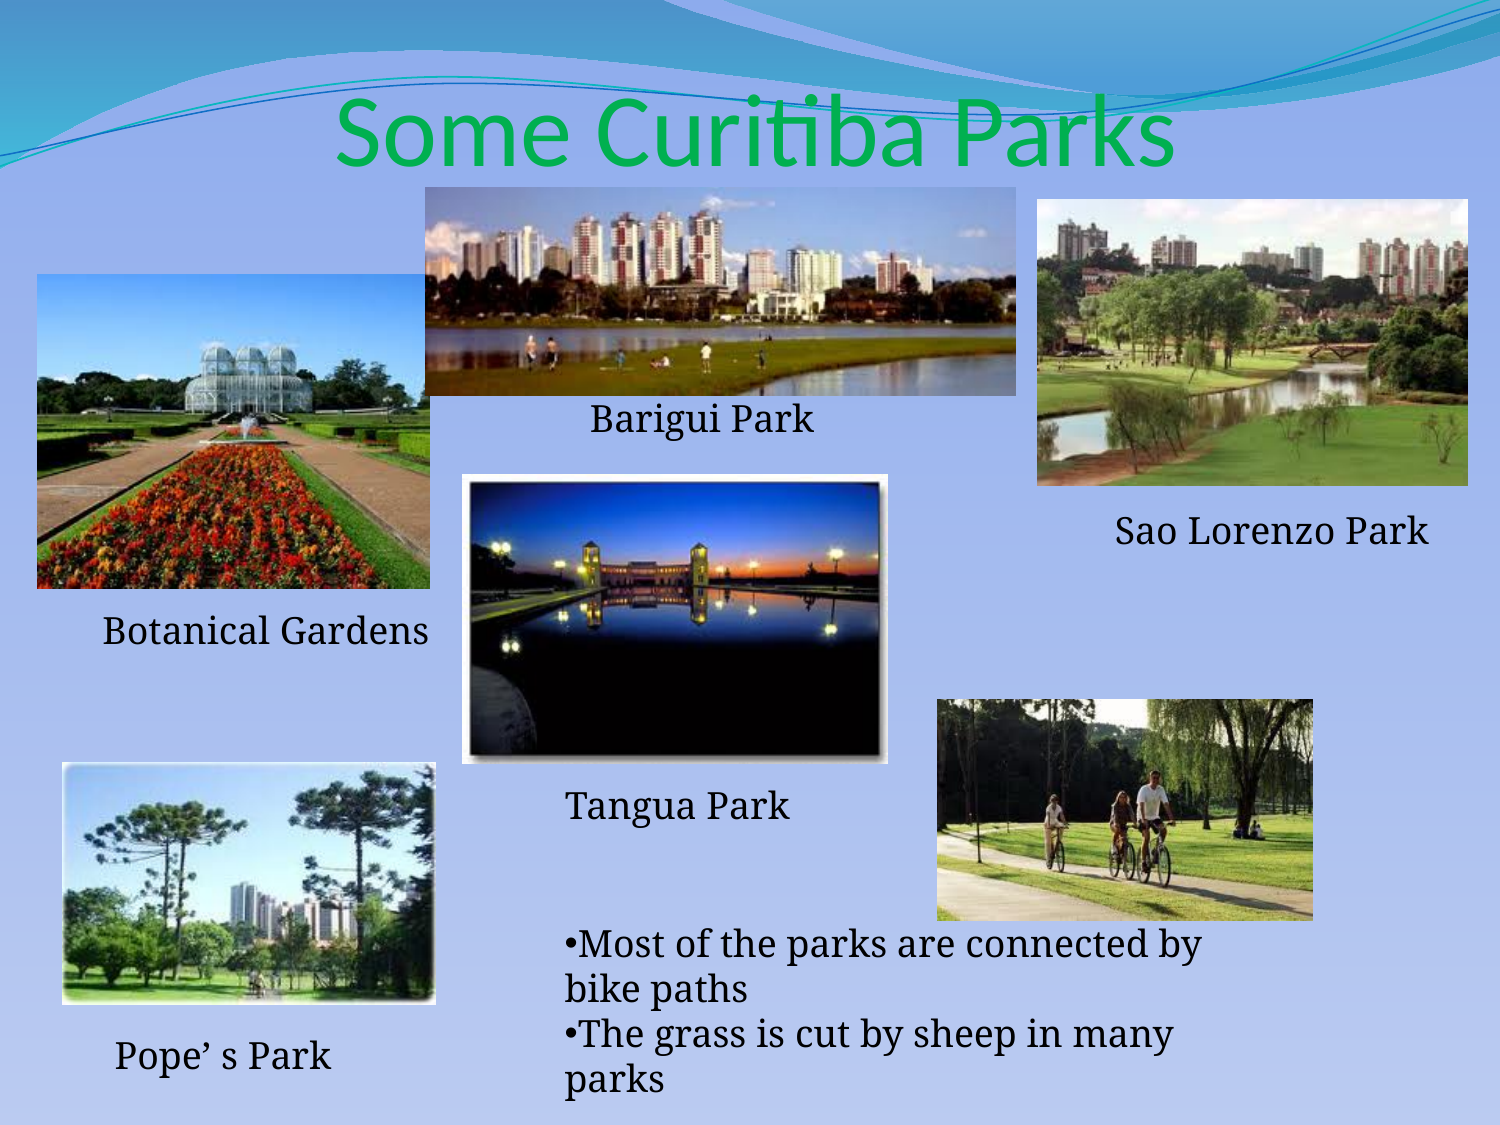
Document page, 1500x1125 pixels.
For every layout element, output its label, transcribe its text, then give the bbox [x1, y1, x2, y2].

picture [1037, 199, 1468, 487]
picture [937, 699, 1313, 921]
text_box Most of the parks are connected by bike paths The grass is cut by sheep in many parks [549, 912, 1238, 1108]
picture [462, 474, 888, 765]
picture [62, 762, 437, 1005]
picture [37, 274, 430, 590]
text_box Botanical Gardens [87, 599, 450, 660]
text_box Barigui Park [574, 410, 963, 448]
title Some Curitiba Parks [75, 0, 1438, 188]
text_box Pope’ s Park [99, 1024, 400, 1085]
picture [424, 187, 1016, 396]
text_box Sao Lorenzo Park [1099, 499, 1500, 560]
text_box Tangua Park [549, 774, 930, 835]
